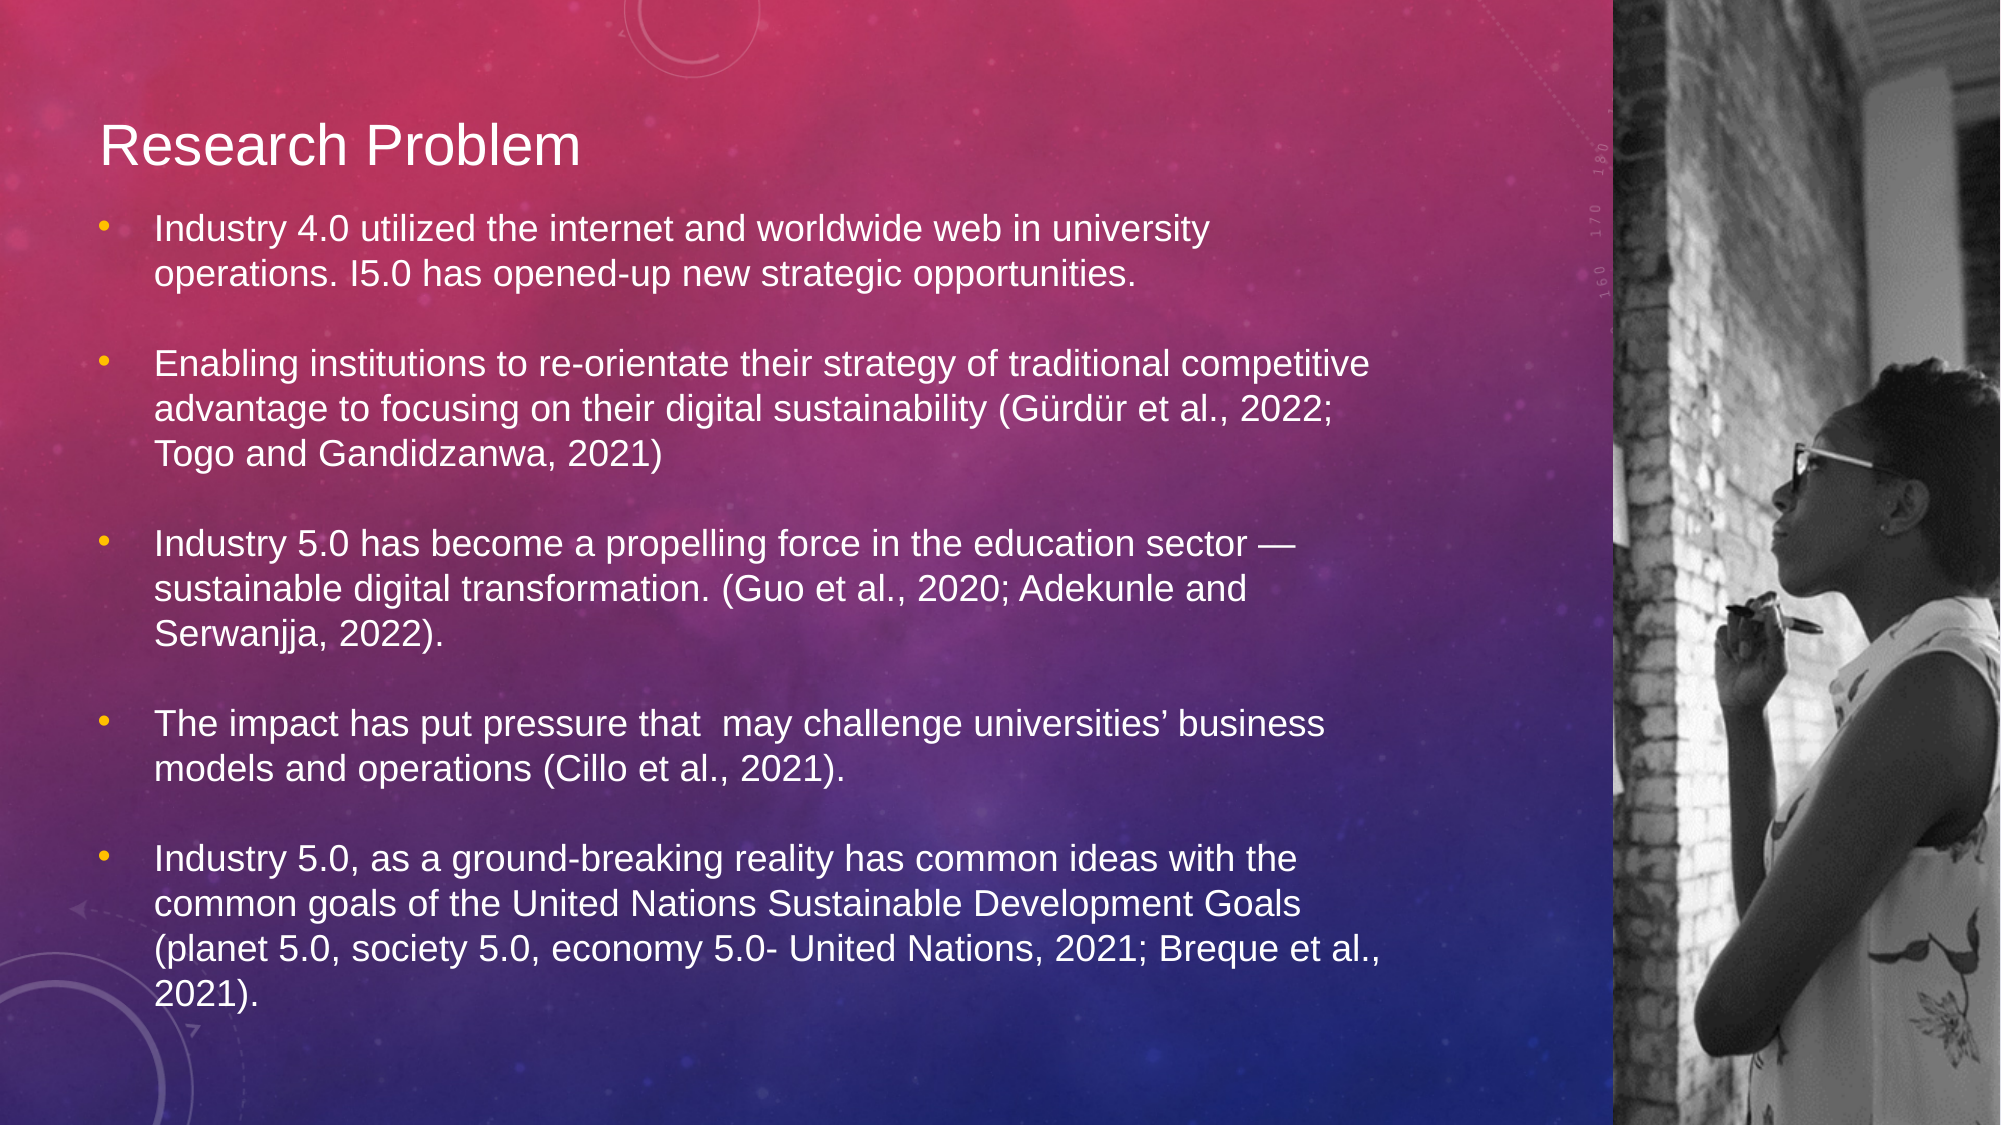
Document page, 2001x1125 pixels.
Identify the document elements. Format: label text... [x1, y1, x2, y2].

text_box Research Problem [37, 99, 1038, 185]
text_box Industry 4.0 utilized the internet and worldwide web in university operations. I5.0 has opened-up new strategic opportunities. Enabling institutions to re-orientate their strategy of traditional competitive advantage to focusing on their digital sustainability (Gürdür et al., 2022; Togo and Gandidzanwa, 2021) Industry 5.0 has become a propelling force in the education sector — sustainable digital transformation. (Guo et al., 2020; Adekunle and Serwanjja, 2022). The impact has put pressure that may challenge universities’ business models and operations (Cillo et al., 2021). Industry 5.0, as a ground-breaking reality has common ideas with the common goals of the United Nations Sustainable Development Goals (planet 5.0, society 5.0, economy 5.0- United Nations, 2021; Breque et al., 2021). [82, 196, 1412, 1061]
picture [0, 0, 2001, 1125]
